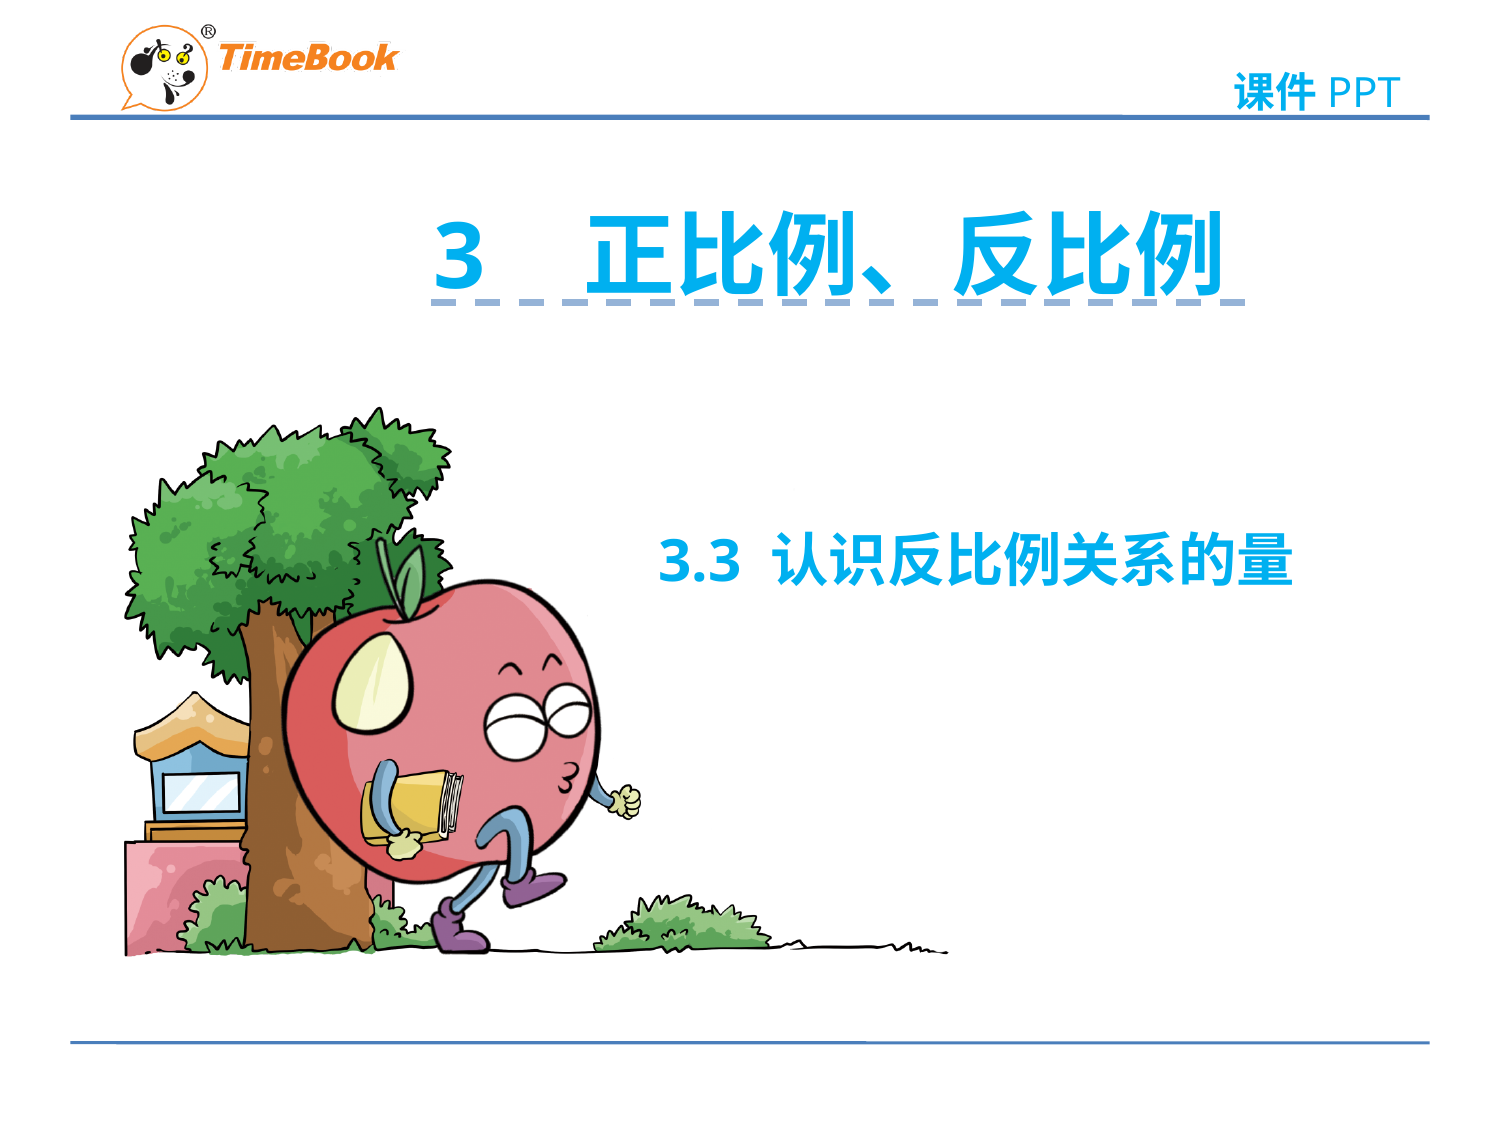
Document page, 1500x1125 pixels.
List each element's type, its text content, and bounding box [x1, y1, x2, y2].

text_box 3.3 认识反比例关系的量 [965, 515, 1341, 601]
text_box 3 正比例、反比例 [419, 189, 1270, 315]
picture [118, 22, 408, 113]
picture [111, 396, 961, 976]
